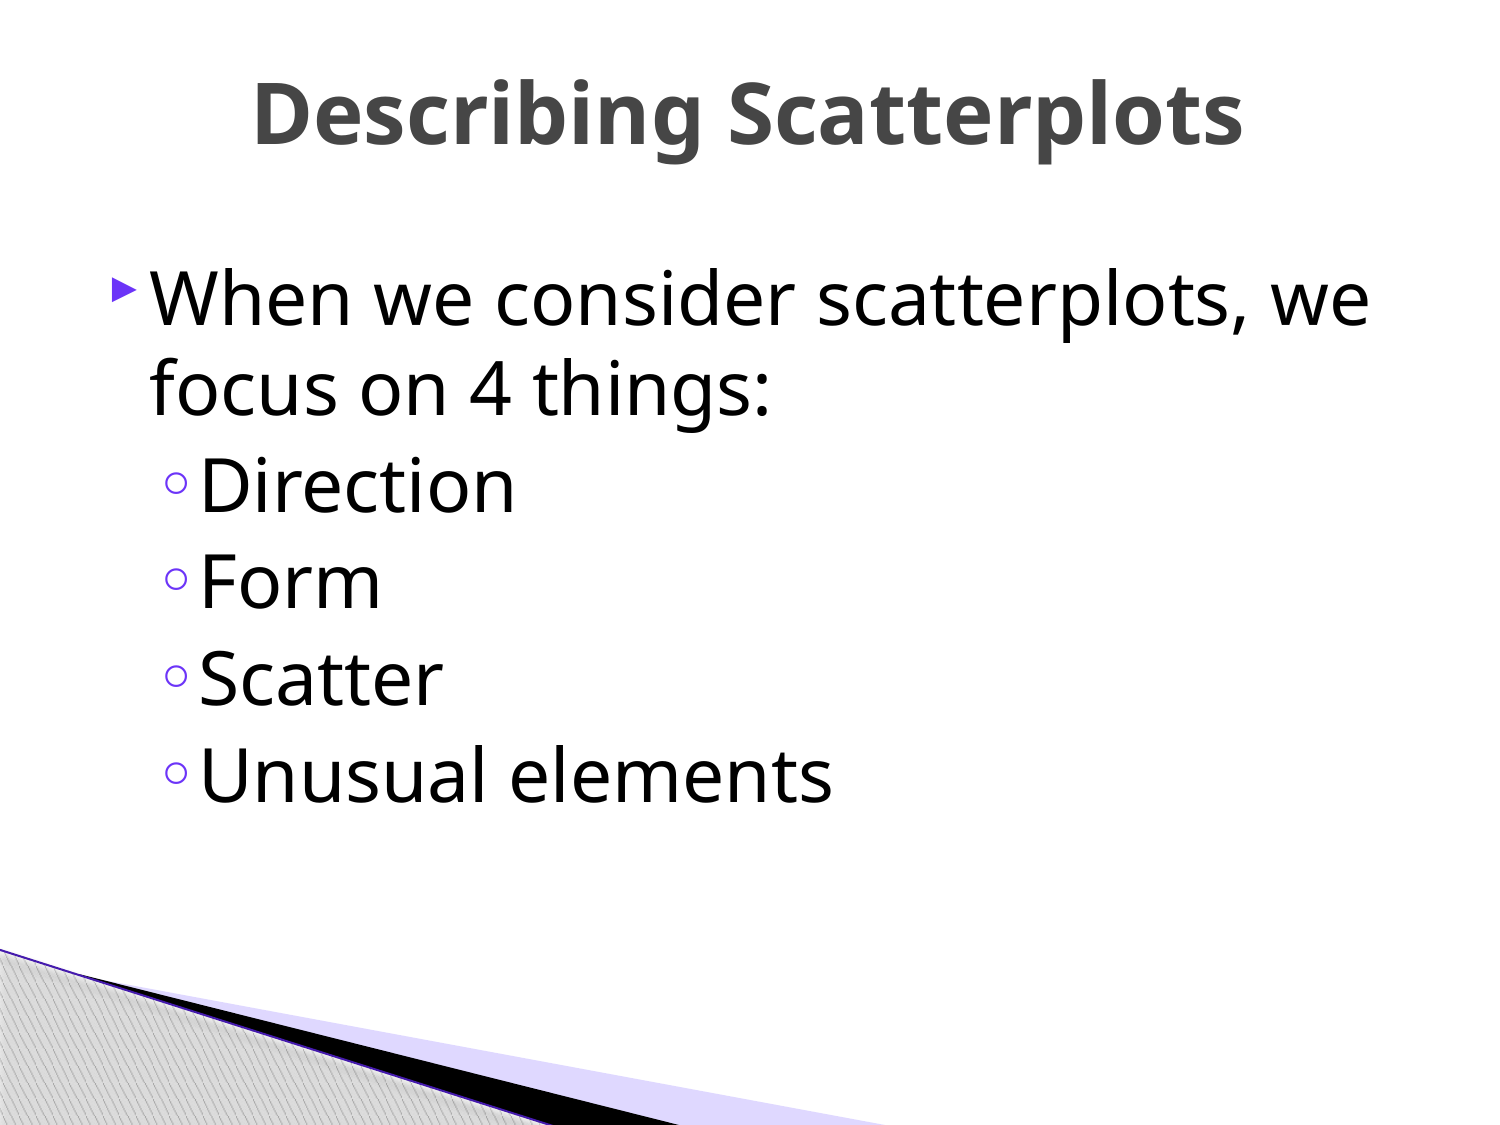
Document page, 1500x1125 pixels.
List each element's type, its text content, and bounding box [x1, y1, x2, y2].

title Describing Scatterplots [235, 45, 1466, 175]
list When we consider scatterplots, we focus on 4 things: Direction Form Scatter Unusual elements [75, 243, 1425, 986]
